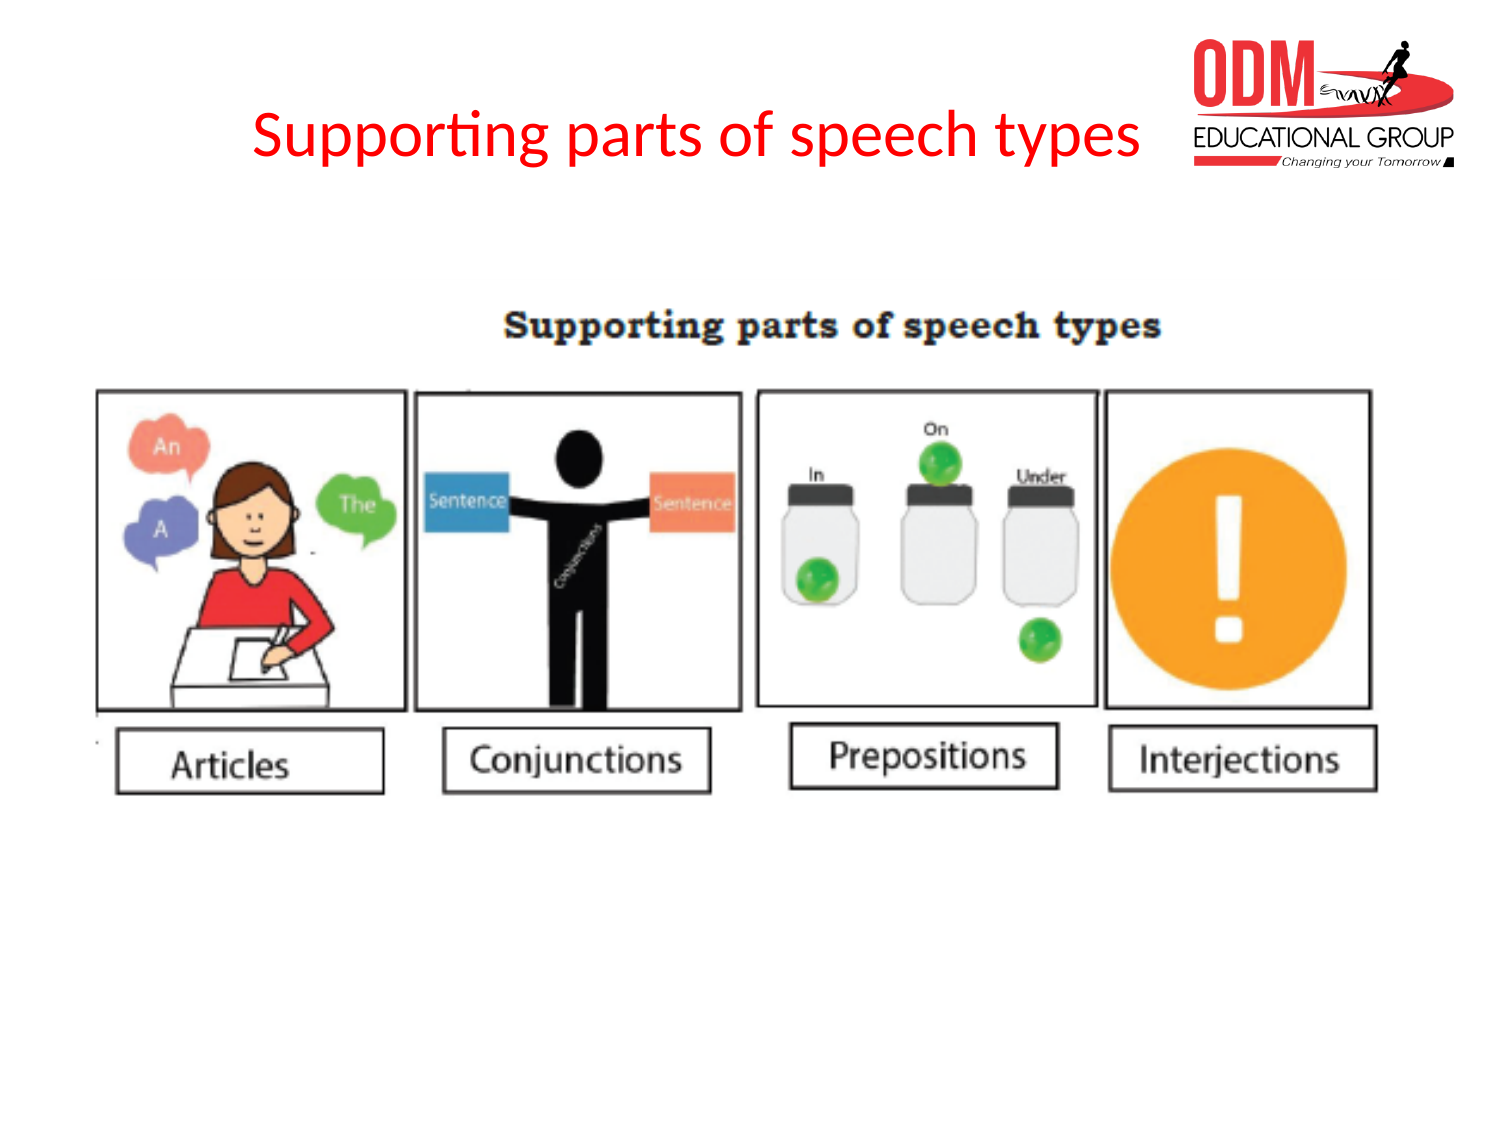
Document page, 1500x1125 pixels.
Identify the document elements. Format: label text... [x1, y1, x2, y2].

picture [1194, 38, 1454, 168]
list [87, 278, 1400, 803]
title Supporting parts of speech types [0, 35, 1350, 224]
